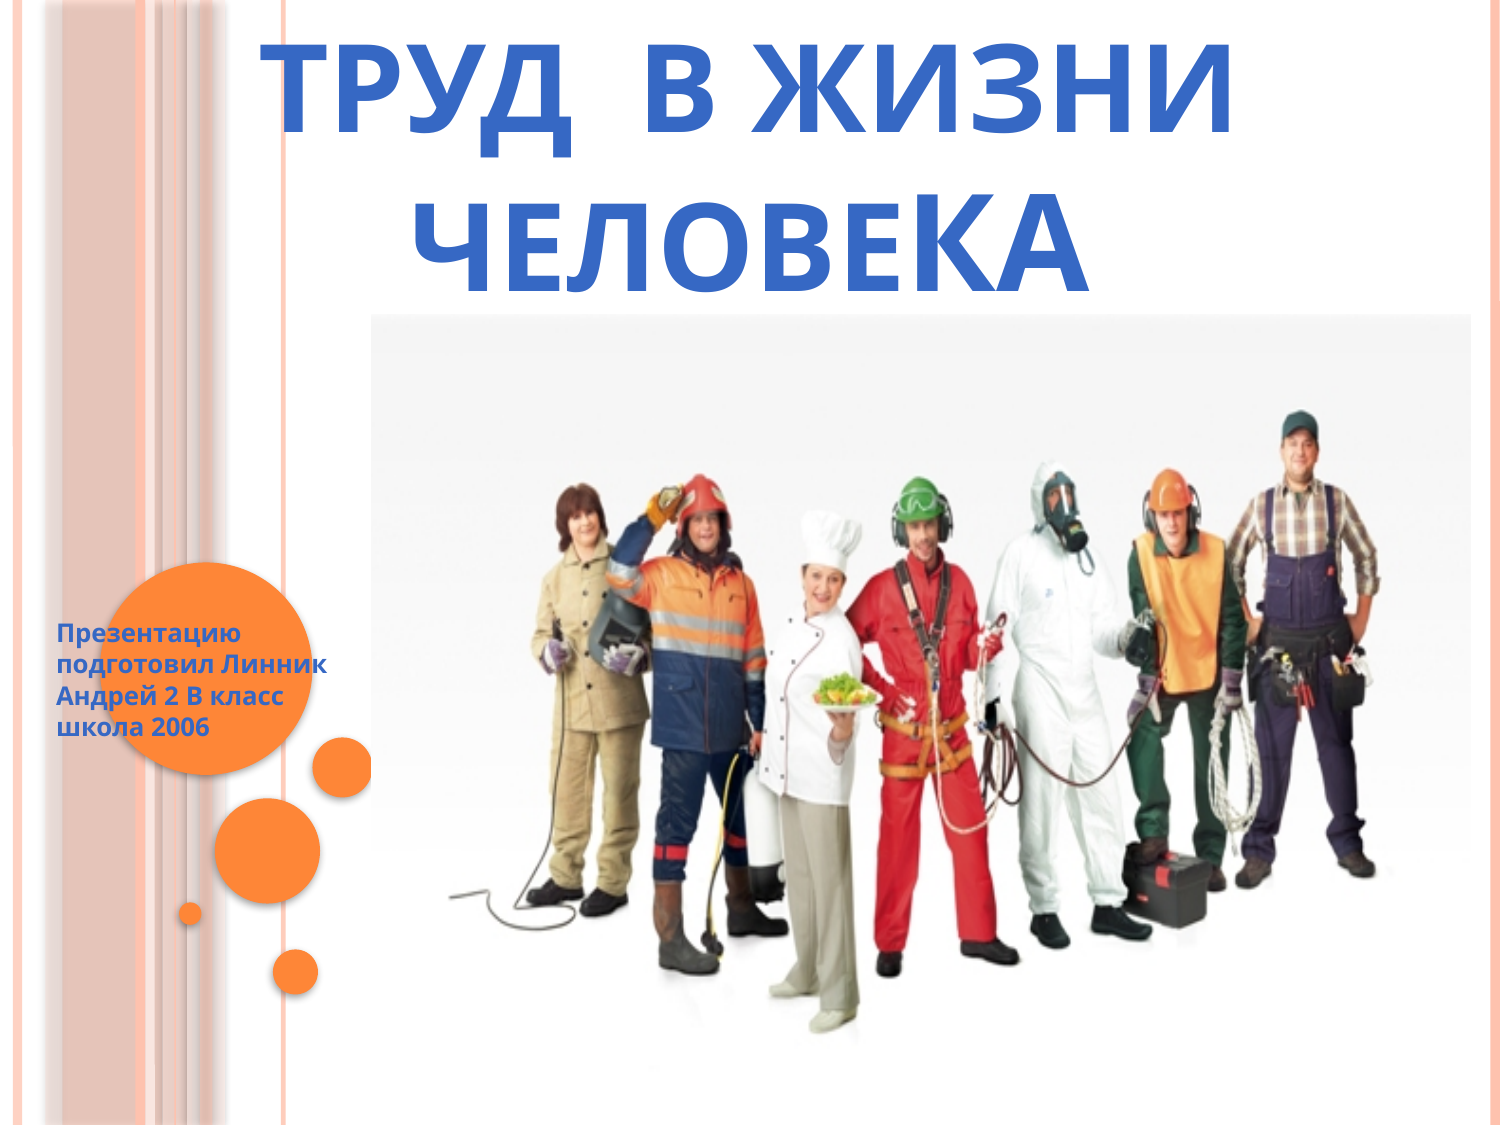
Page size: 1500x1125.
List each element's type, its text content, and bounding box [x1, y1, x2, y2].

picture [371, 313, 1471, 1095]
title Труд в жизни человека [112, 0, 1388, 327]
subtitle Презентацию подготовил Линник Андрей 2 В класс школа 2006 [41, 609, 365, 752]
